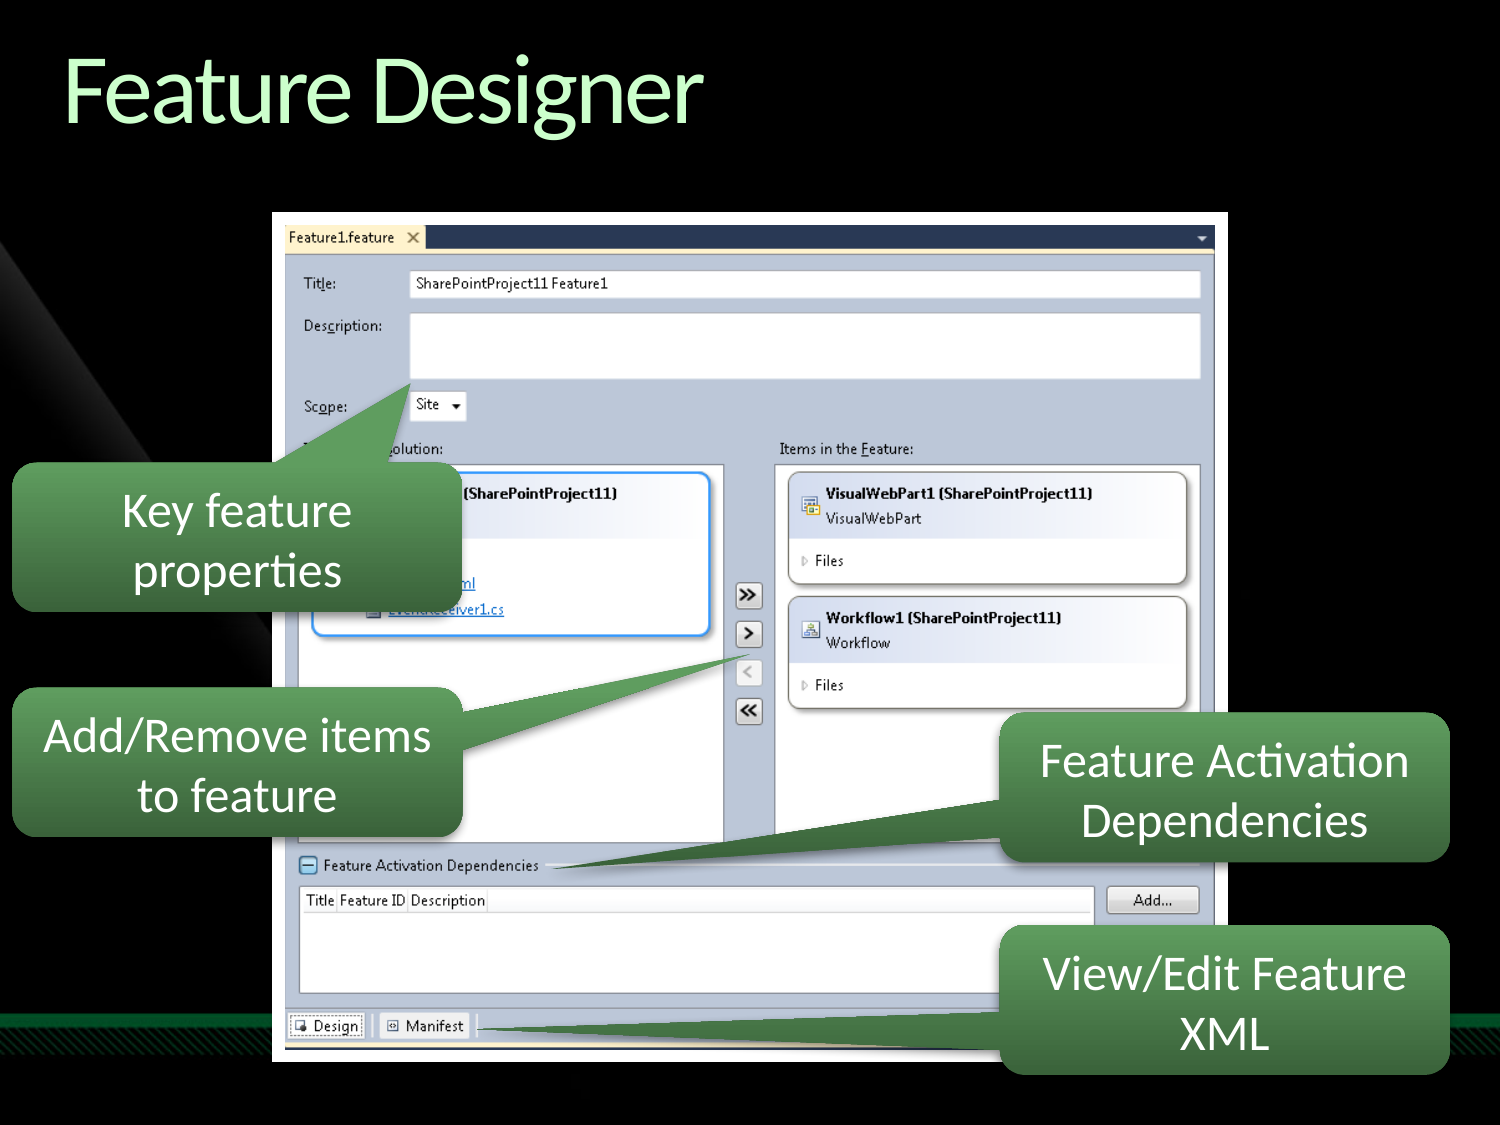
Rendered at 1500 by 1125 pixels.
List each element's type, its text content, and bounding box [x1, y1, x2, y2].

title Feature Designer [62, 37, 1438, 147]
picture [0, 0, 1500, 1125]
text_box Key feature properties [12, 460, 278, 613]
text_box Feature Activation Dependencies [1220, 712, 1450, 863]
text_box View/Edit Feature XML [1003, 924, 1450, 1075]
text_box Add/Remove items to feature [12, 687, 278, 838]
